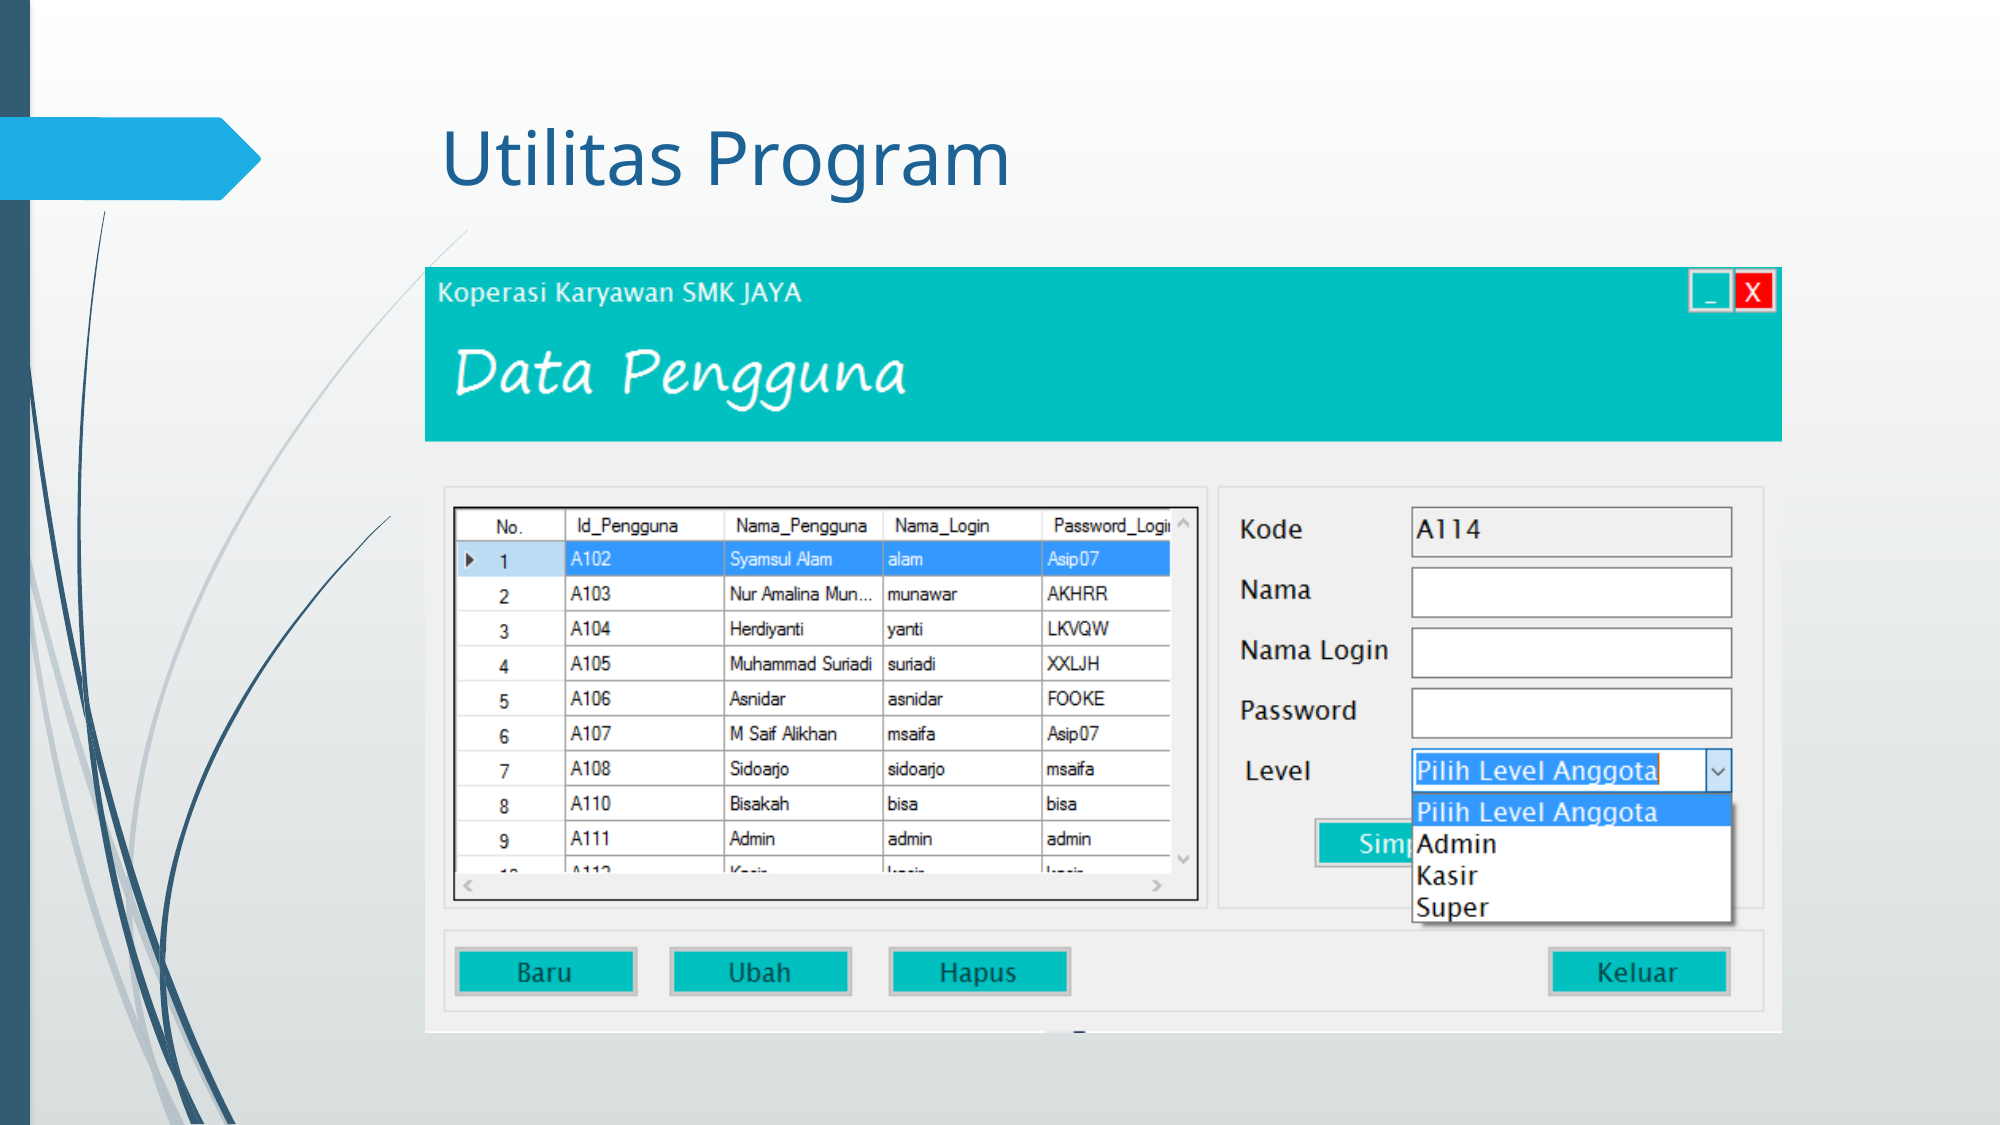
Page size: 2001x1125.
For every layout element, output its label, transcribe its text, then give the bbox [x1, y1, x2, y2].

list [425, 267, 1782, 1034]
title Utilitas Program [425, 102, 1888, 313]
